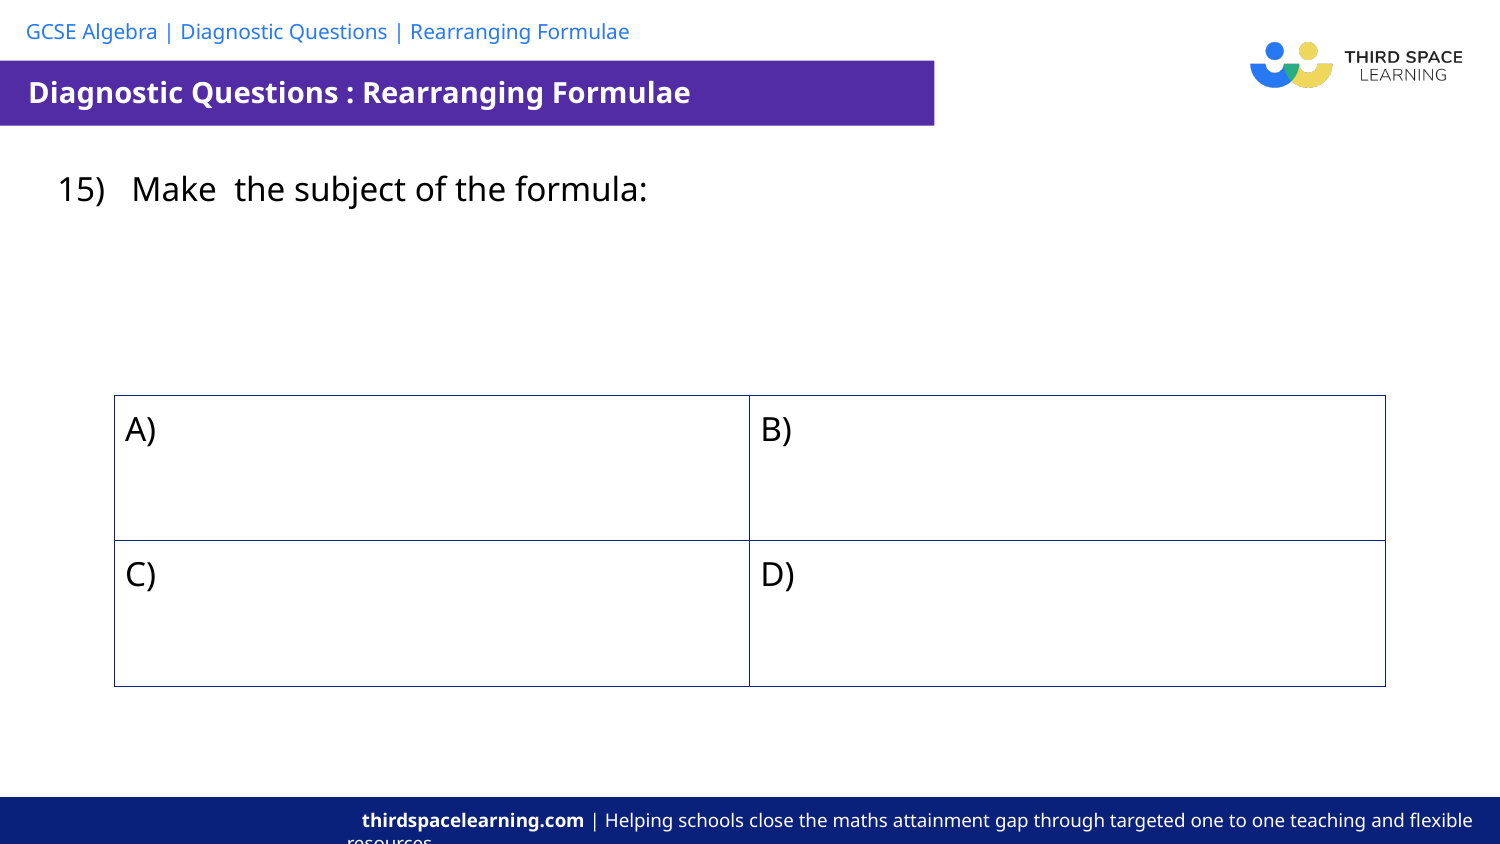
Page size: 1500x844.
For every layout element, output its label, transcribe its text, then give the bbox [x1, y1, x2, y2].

text_box Diagnostic Questions : Rearranging Formulae [13, 59, 792, 125]
picture [1250, 33, 1465, 99]
